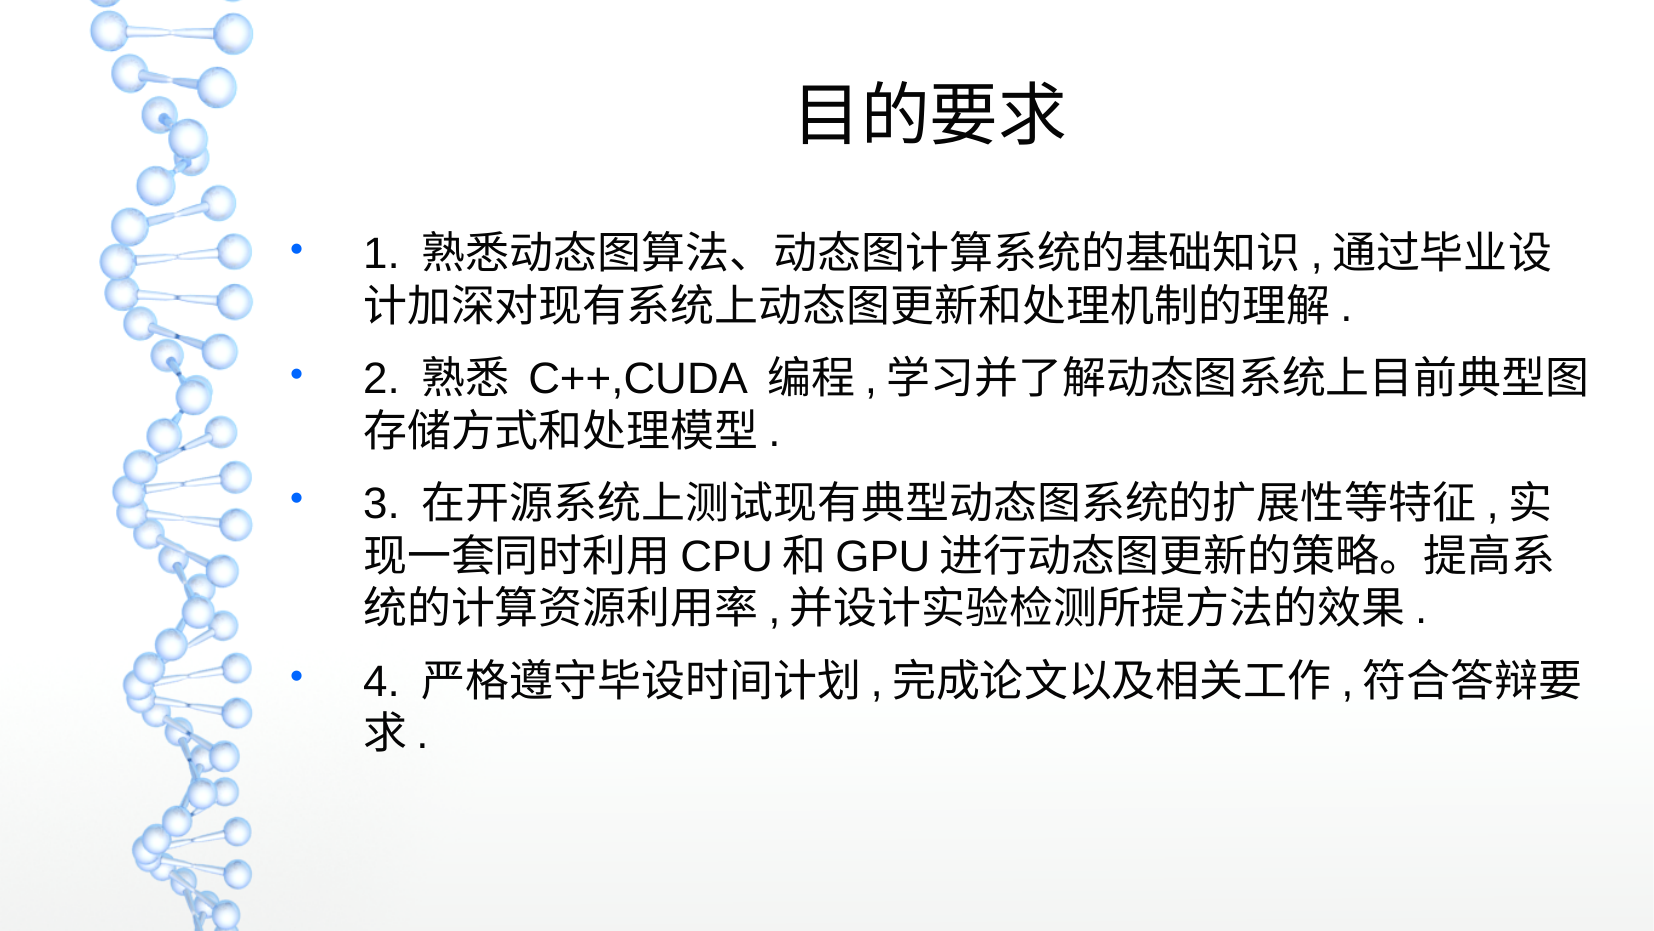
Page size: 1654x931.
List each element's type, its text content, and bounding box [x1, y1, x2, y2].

picture [0, 0, 1654, 931]
text_box 目的要求 [265, 35, 1595, 189]
text_box 1. 熟悉动态图算法、动态图计算系统的基础知识,通过毕业设计加深对现有系统上动态图更新和处理机制的理解. 2. 熟悉 C++,CUDA 编程,学习并了解动态图系统上目前典型图存储方式和处理模型. 3. 在开源系统上测试现有典型动态图系统的扩展性等特征,实现一套同时利用CPU和GPU进行动态图更新的策略。提高系统的计算资源利用率,并设计实验检测所提方法的效果. 4. 严格遵守毕设时间计划,完成论文以及相关工作,符合答辩要求. [265, 224, 1595, 764]
